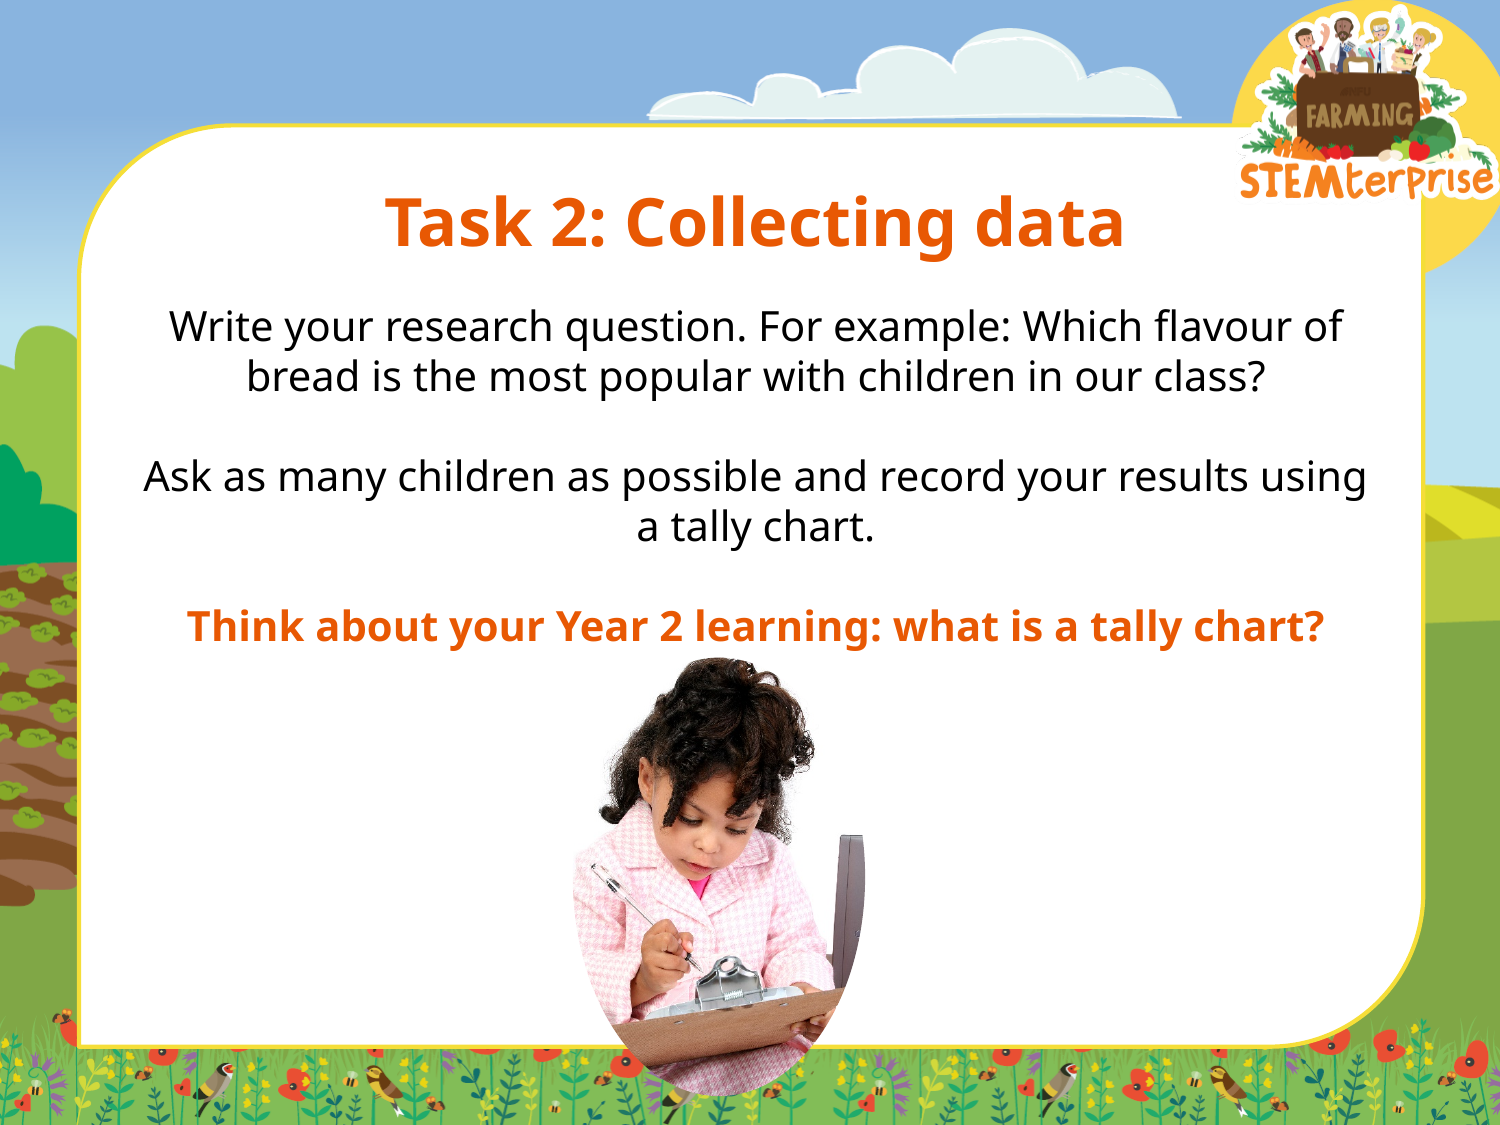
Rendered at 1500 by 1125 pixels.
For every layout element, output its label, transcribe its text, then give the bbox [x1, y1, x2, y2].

text_box [871, 214, 1426, 1049]
picture [0, 0, 1500, 1125]
text_box [76, 123, 1228, 1049]
text_box Task 2: Collecting data Write your research question. For example: Which flavour of bread is the most popular with children in our class? Ask as many children as possible and record your results using a tally chart. Think about your Year 2 learning: what is a tally chart? [123, 172, 1388, 788]
